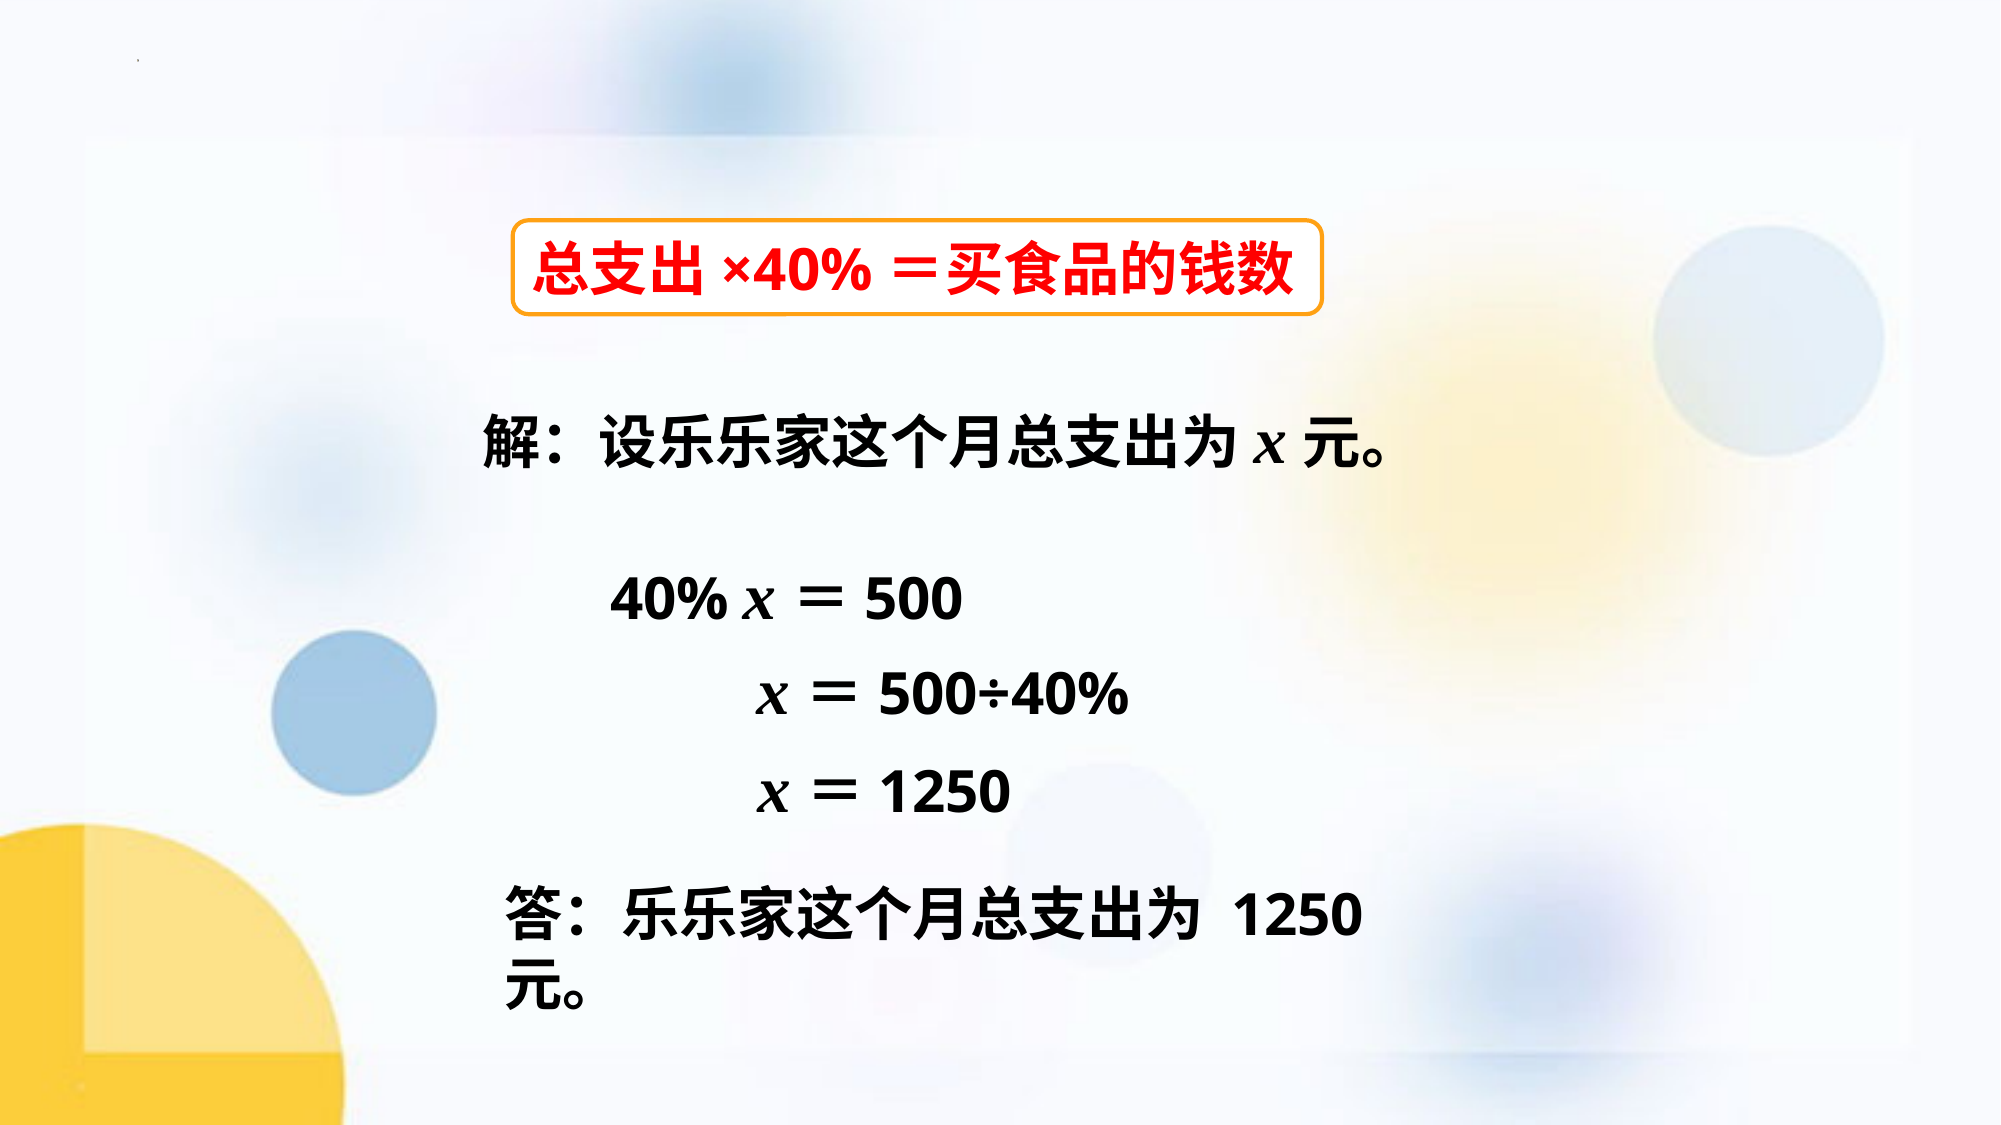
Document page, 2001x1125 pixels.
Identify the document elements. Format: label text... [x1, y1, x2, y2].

text_box 40% x＝500 [595, 545, 1203, 641]
picture [0, 0, 2001, 1125]
text_box 答：乐乐家这个月总支出为 1250元。 [489, 870, 1441, 1025]
text_box 解：设乐乐家这个月总支出为x元。 [467, 389, 1463, 484]
text_box x＝500÷40% [726, 640, 1322, 736]
text_box 总支出×40%＝买食品的钱数 [512, 220, 1323, 315]
text_box x＝1250 [727, 738, 1147, 834]
